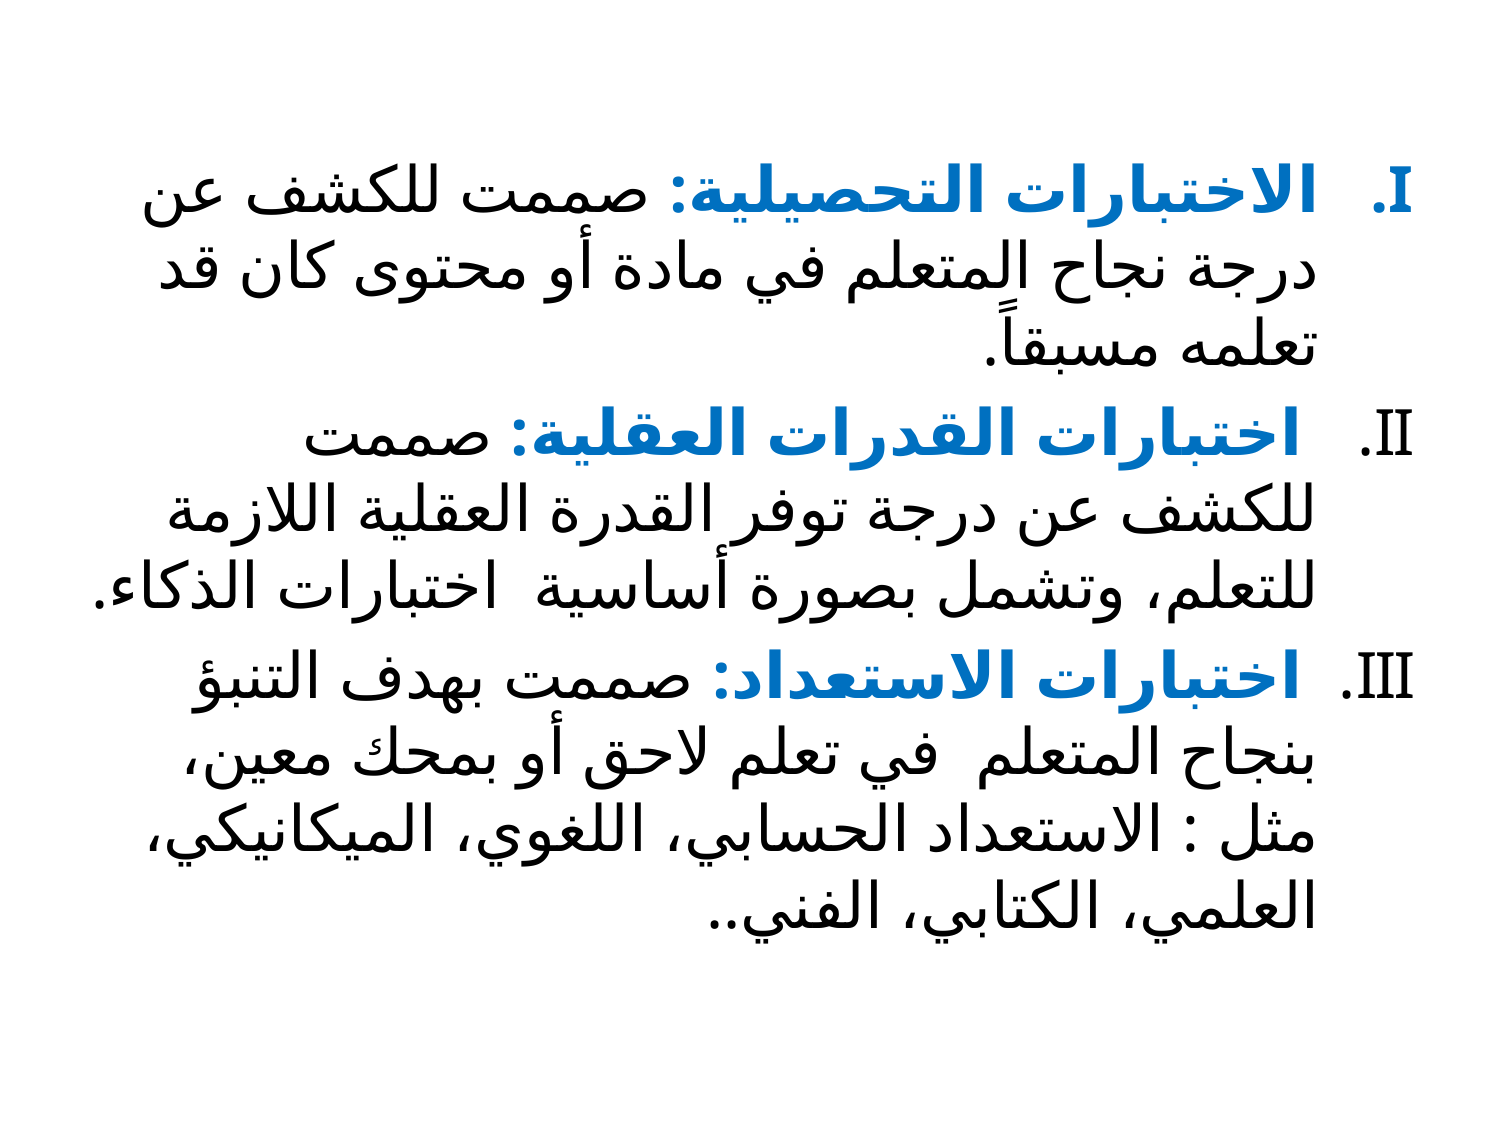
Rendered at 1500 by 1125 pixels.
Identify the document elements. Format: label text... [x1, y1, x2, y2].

list الاختبارات التحصيلية: صممت للكشف عن درجة نجاح المتعلم في مادة أو محتوى كان قد تعلمه مسبقاً. اختبارات القدرات العقلية: صممت للكشف عن درجة توفر القدرة العقلية اللازمة للتعلم، وتشمل بصورة أساسية اختبارات الذكاء. اختبارات الاستعداد: صممت بهدف التنبؤ بنجاح المتعلم في تعلم لاحق أو بمحك معين، مثل : الاستعداد الحسابي، اللغوي، الميكانيكي، العلمي، الكتابي، الفني.. [75, 140, 1425, 1005]
